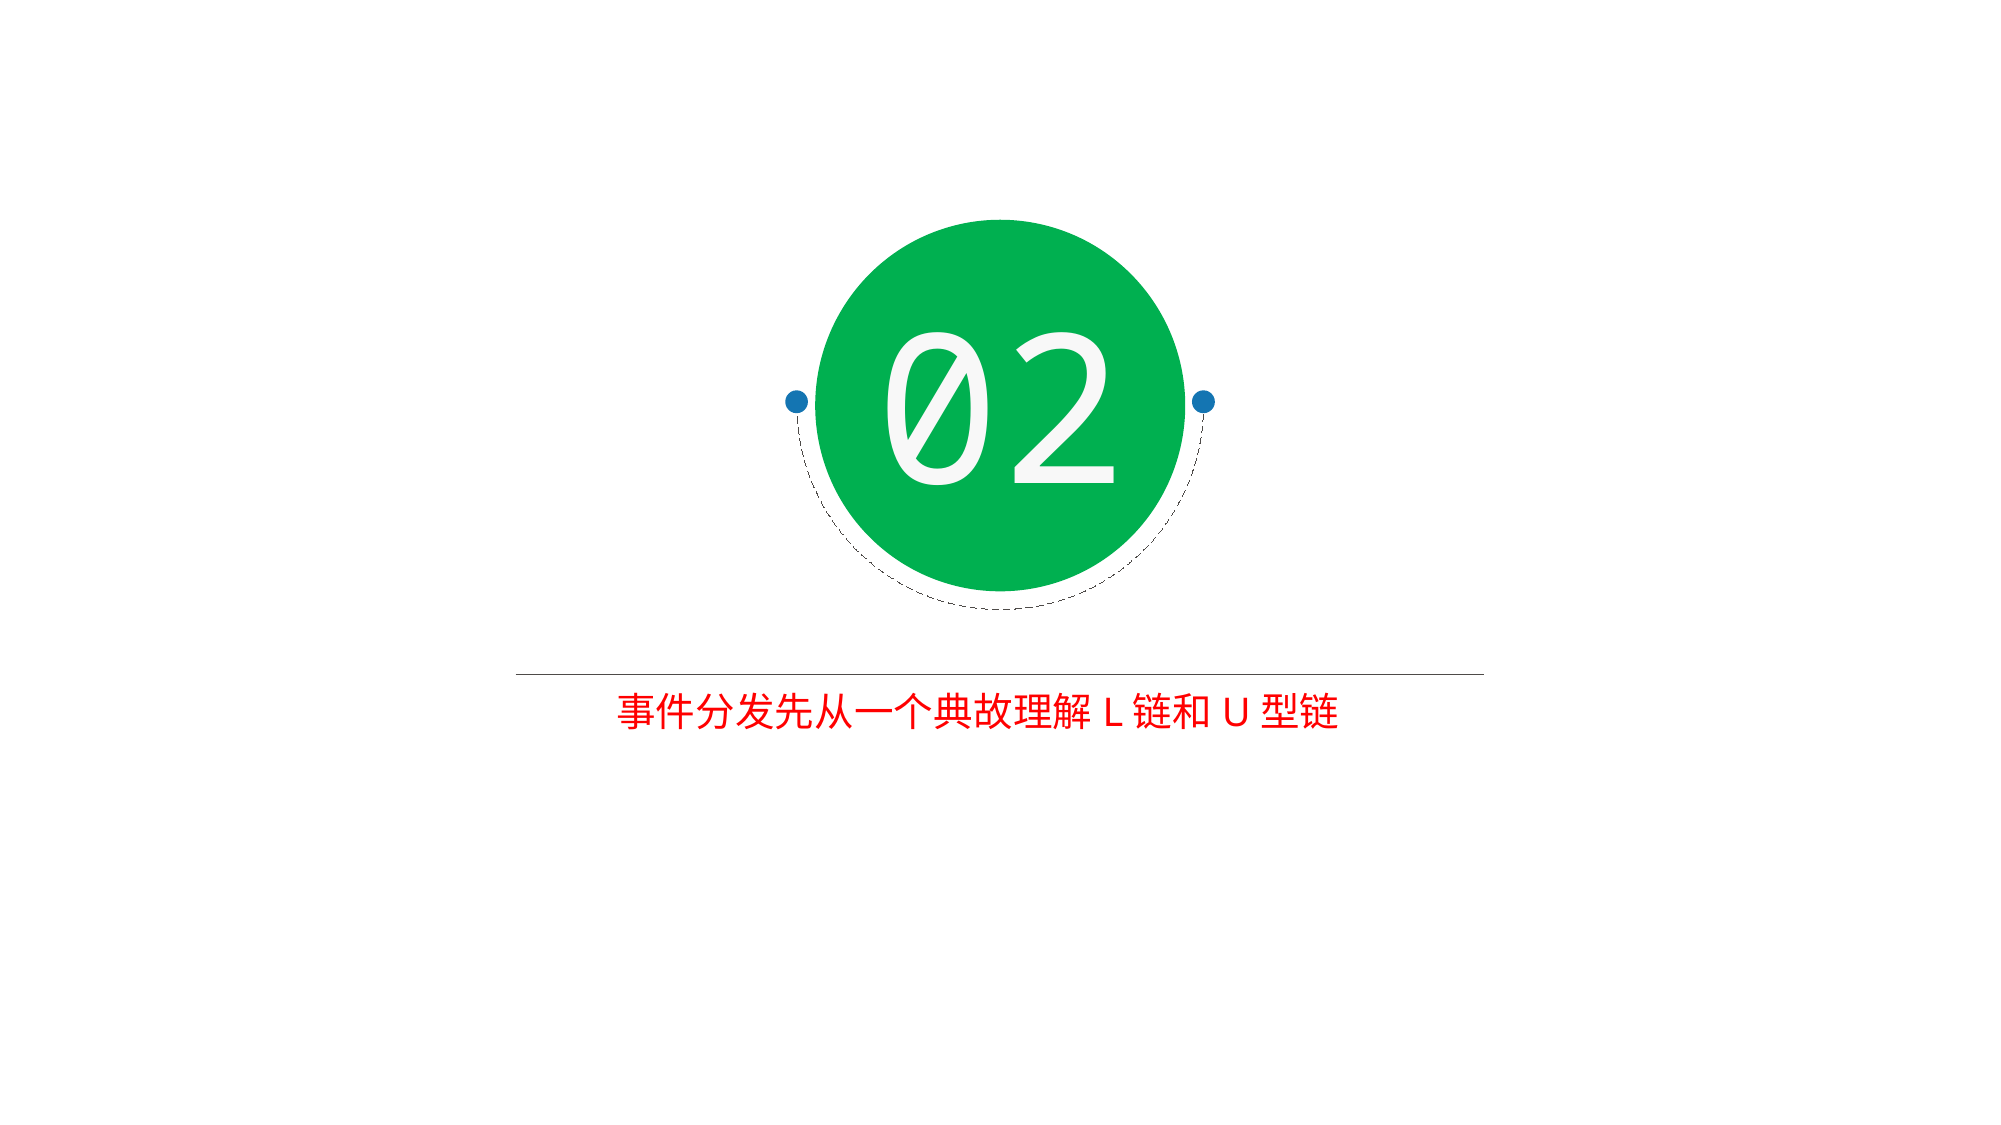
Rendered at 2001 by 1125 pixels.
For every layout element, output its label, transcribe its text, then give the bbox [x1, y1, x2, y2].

text_box [815, 284, 860, 405]
text_box 事件分发先从一个典故理解L链和U型链 [184, 679, 1772, 742]
text_box [1140, 283, 1186, 404]
text_box [785, 390, 808, 414]
text_box 02 [860, 267, 1140, 533]
text_box [797, 403, 1204, 610]
text_box [876, 219, 1124, 267]
text_box [1191, 390, 1215, 414]
